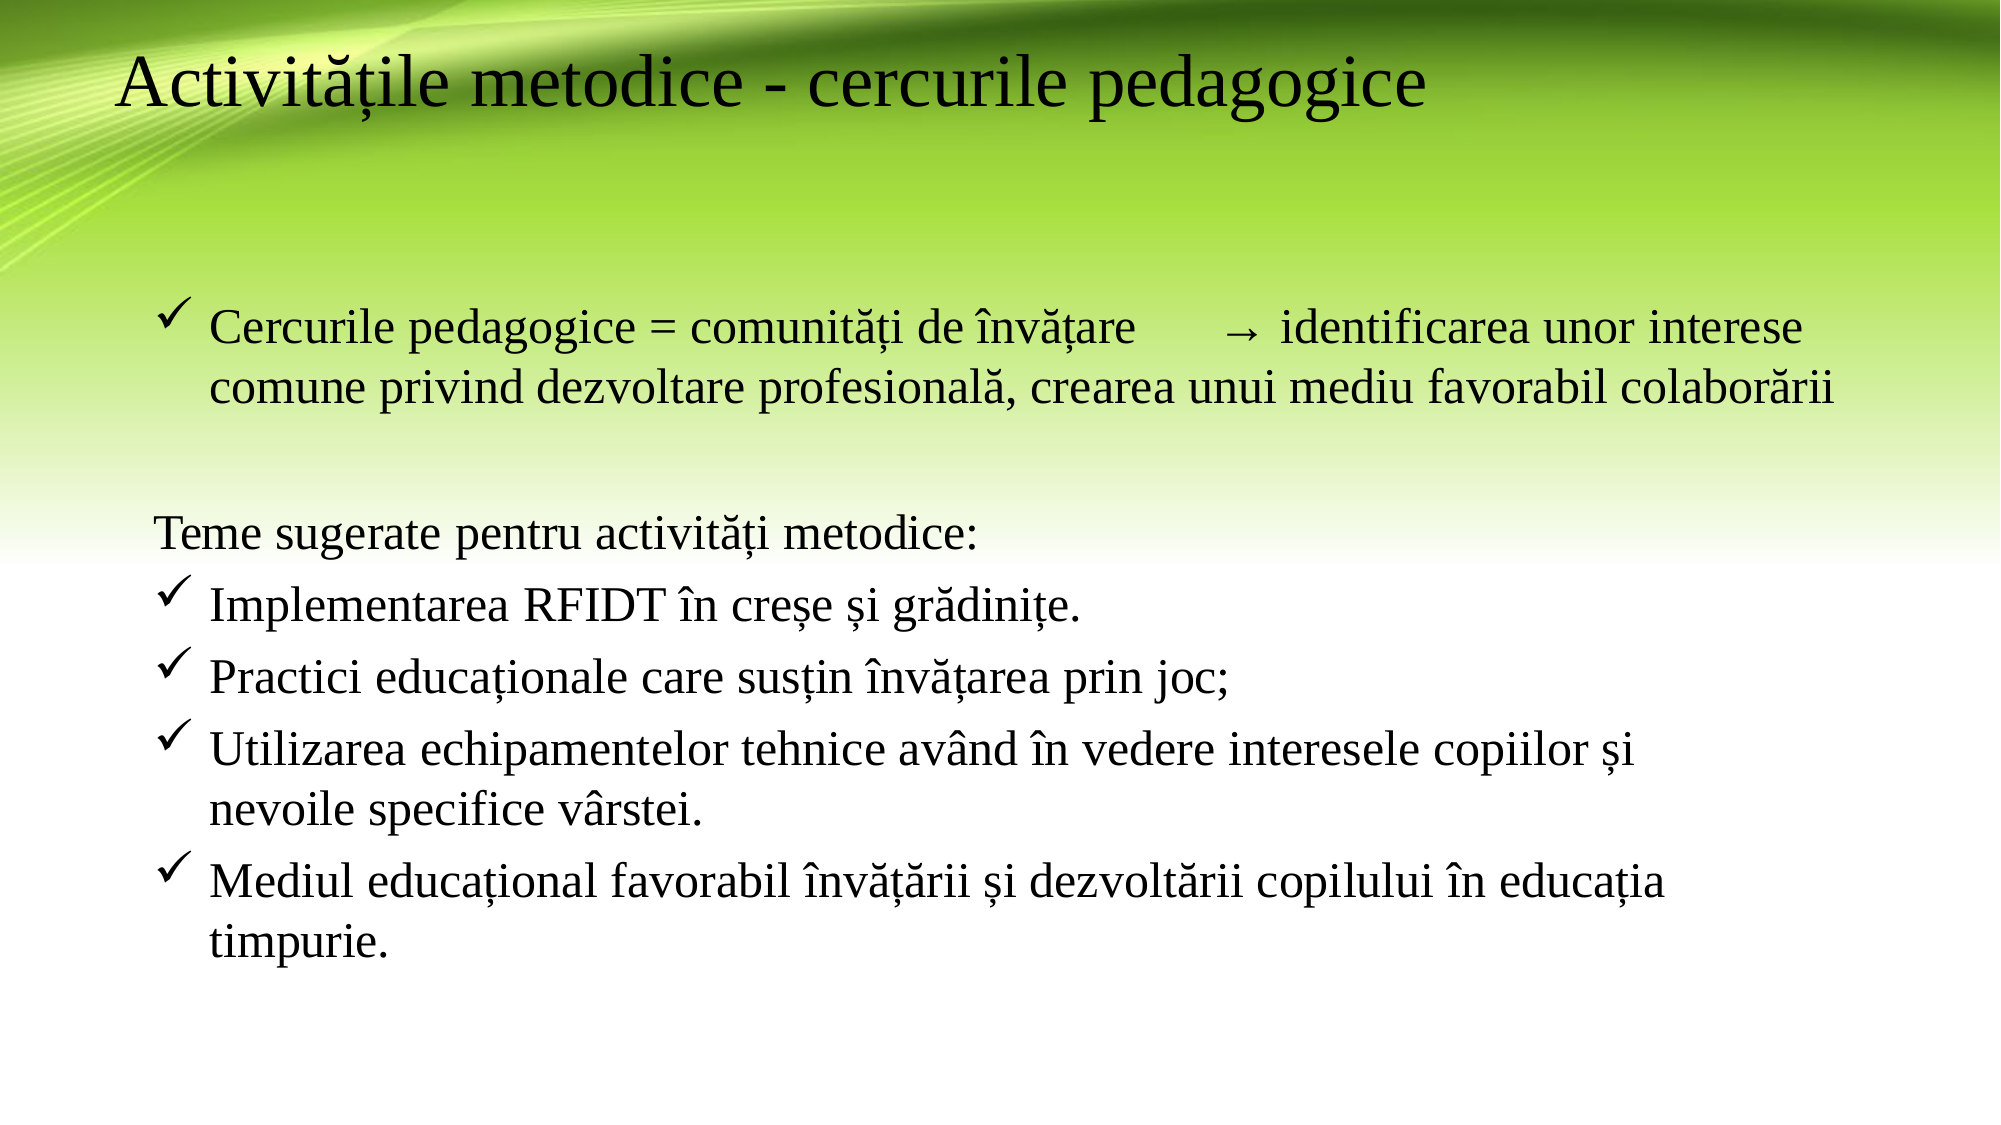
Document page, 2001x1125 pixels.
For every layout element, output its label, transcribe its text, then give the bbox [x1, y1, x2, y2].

title Activitățile metodice - cercurile pedagogice [112, 29, 1434, 220]
picture [0, 0, 2000, 567]
list Cercurile pedagogice = comunități de învățare → identificarea unor interese comune privind dezvoltare profesională, crearea unui mediu favorabil colaborării Teme sugerate pentru activități metodice: Implementarea RFIDT în creșe și grădinițe. Practici educaționale care susțin învățarea prin joc; Utilizarea echipamentelor tehnice având în vedere interesele copiilor și nevoile specifice vârstei. Mediul educațional favorabil învățării și dezvoltării copilului în educația timpurie. [151, 291, 1916, 968]
